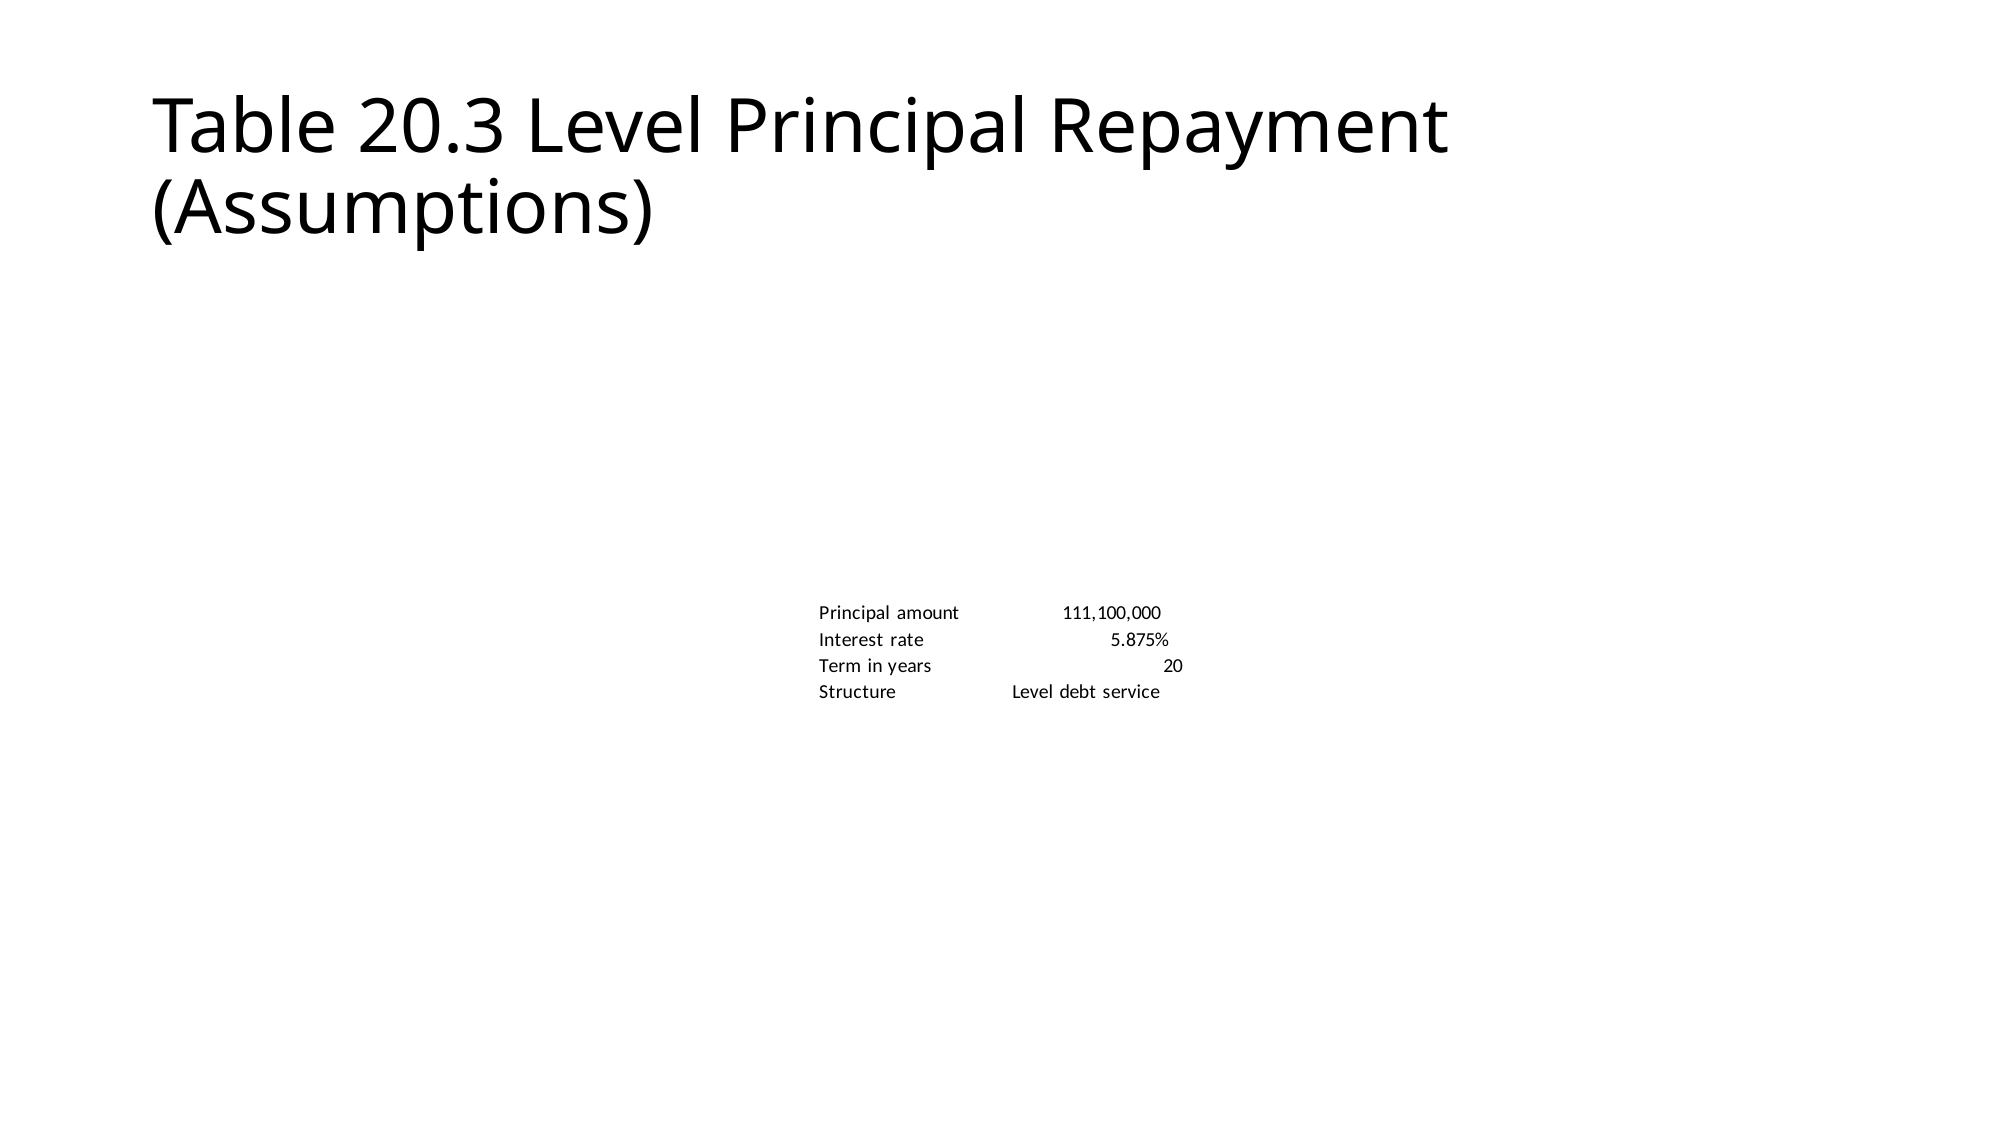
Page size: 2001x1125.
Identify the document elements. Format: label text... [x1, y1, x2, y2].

table_cell Term in years [816, 655, 1009, 681]
table_cell 5.875% [1009, 628, 1184, 655]
table_cell Structure [816, 681, 1009, 708]
table_header 111,100,000 [1009, 602, 1184, 628]
title Table 20.3 Level Principal Repayment (Assumptions) [137, 59, 1863, 278]
table_cell Level debt service [1009, 681, 1184, 708]
table_cell Interest rate [816, 628, 1009, 655]
table_cell 20 [1009, 655, 1184, 681]
table_header Principal amount [816, 602, 1009, 628]
